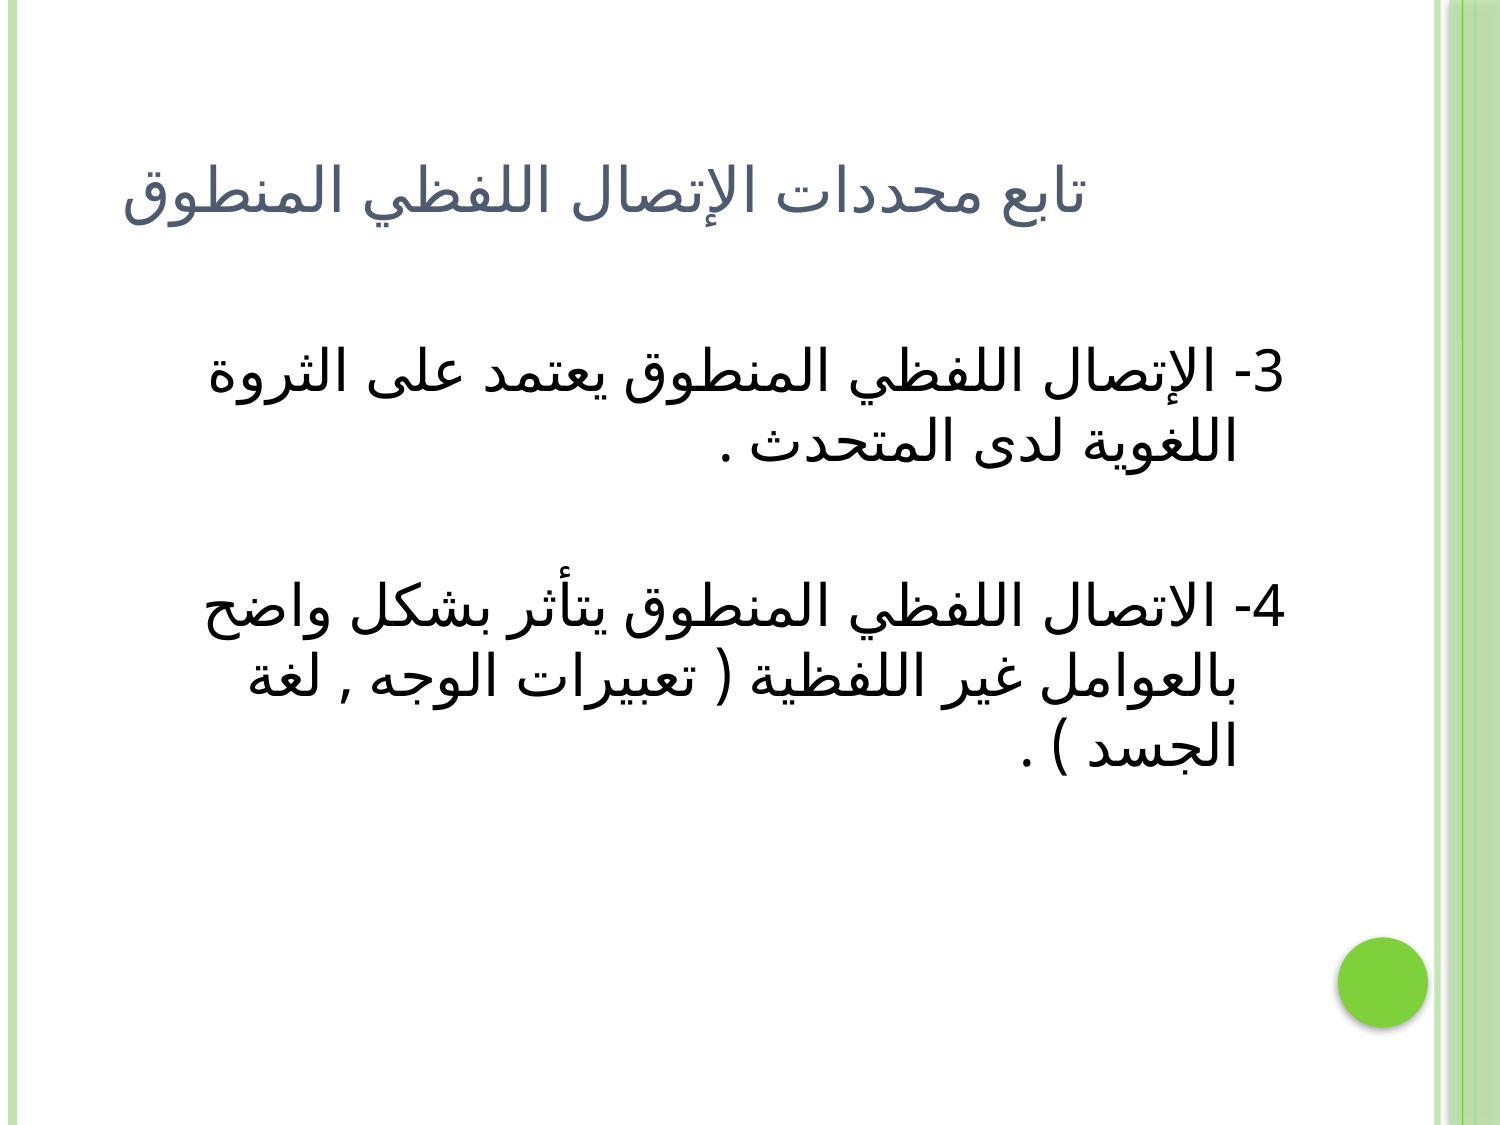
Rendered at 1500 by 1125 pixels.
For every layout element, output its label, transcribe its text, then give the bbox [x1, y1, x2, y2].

list 3- الإتصال اللفظي المنطوق يعتمد على الثروة اللغوية لدى المتحدث . 4- الاتصال اللفظي المنطوق يتأثر بشكل واضح بالعوامل غير اللفظية ( تعبيرات الوجه , لغة الجسد ) . [75, 326, 1300, 1062]
title تابع محددات الإتصال اللفظي المنطوق [75, 45, 1300, 233]
